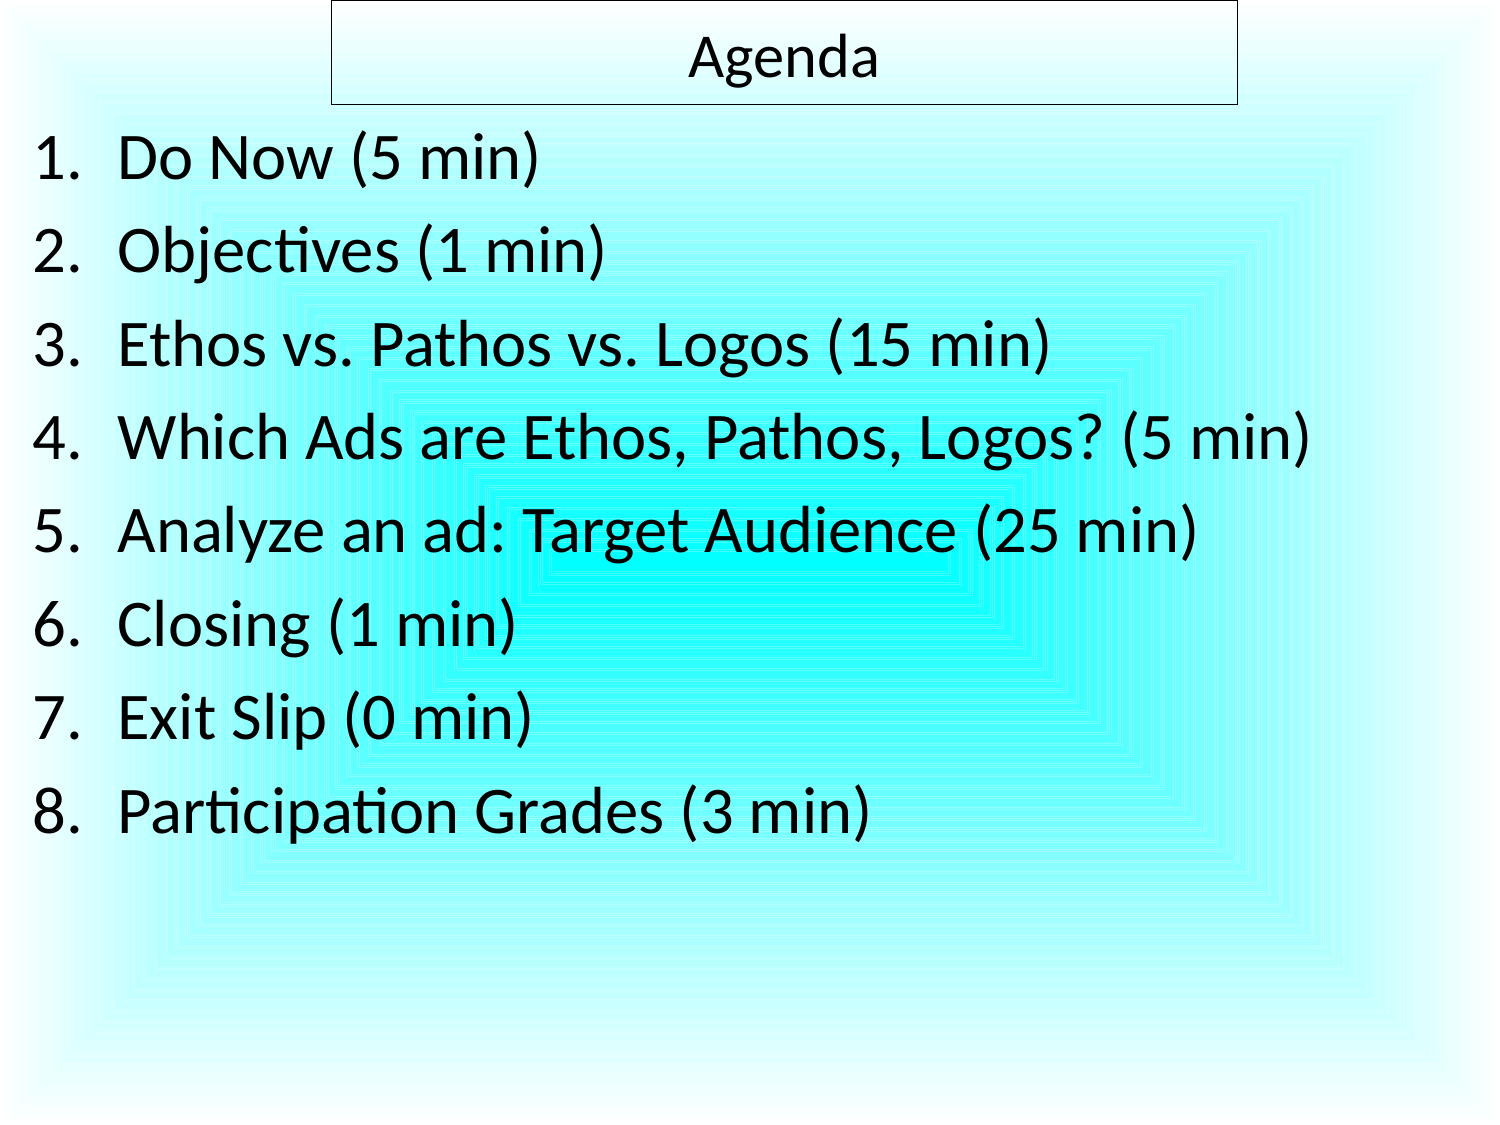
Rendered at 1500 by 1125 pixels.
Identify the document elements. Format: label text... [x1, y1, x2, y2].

list Do Now (5 min) Objectives (1 min) Ethos vs. Pathos vs. Logos (15 min) Which Ads are Ethos, Pathos, Logos? (5 min) Analyze an ad: Target Audience (25 min) Closing (1 min) Exit Slip (0 min) Participation Grades (3 min) [0, 104, 1500, 1125]
text_box Agenda [331, 0, 1238, 105]
